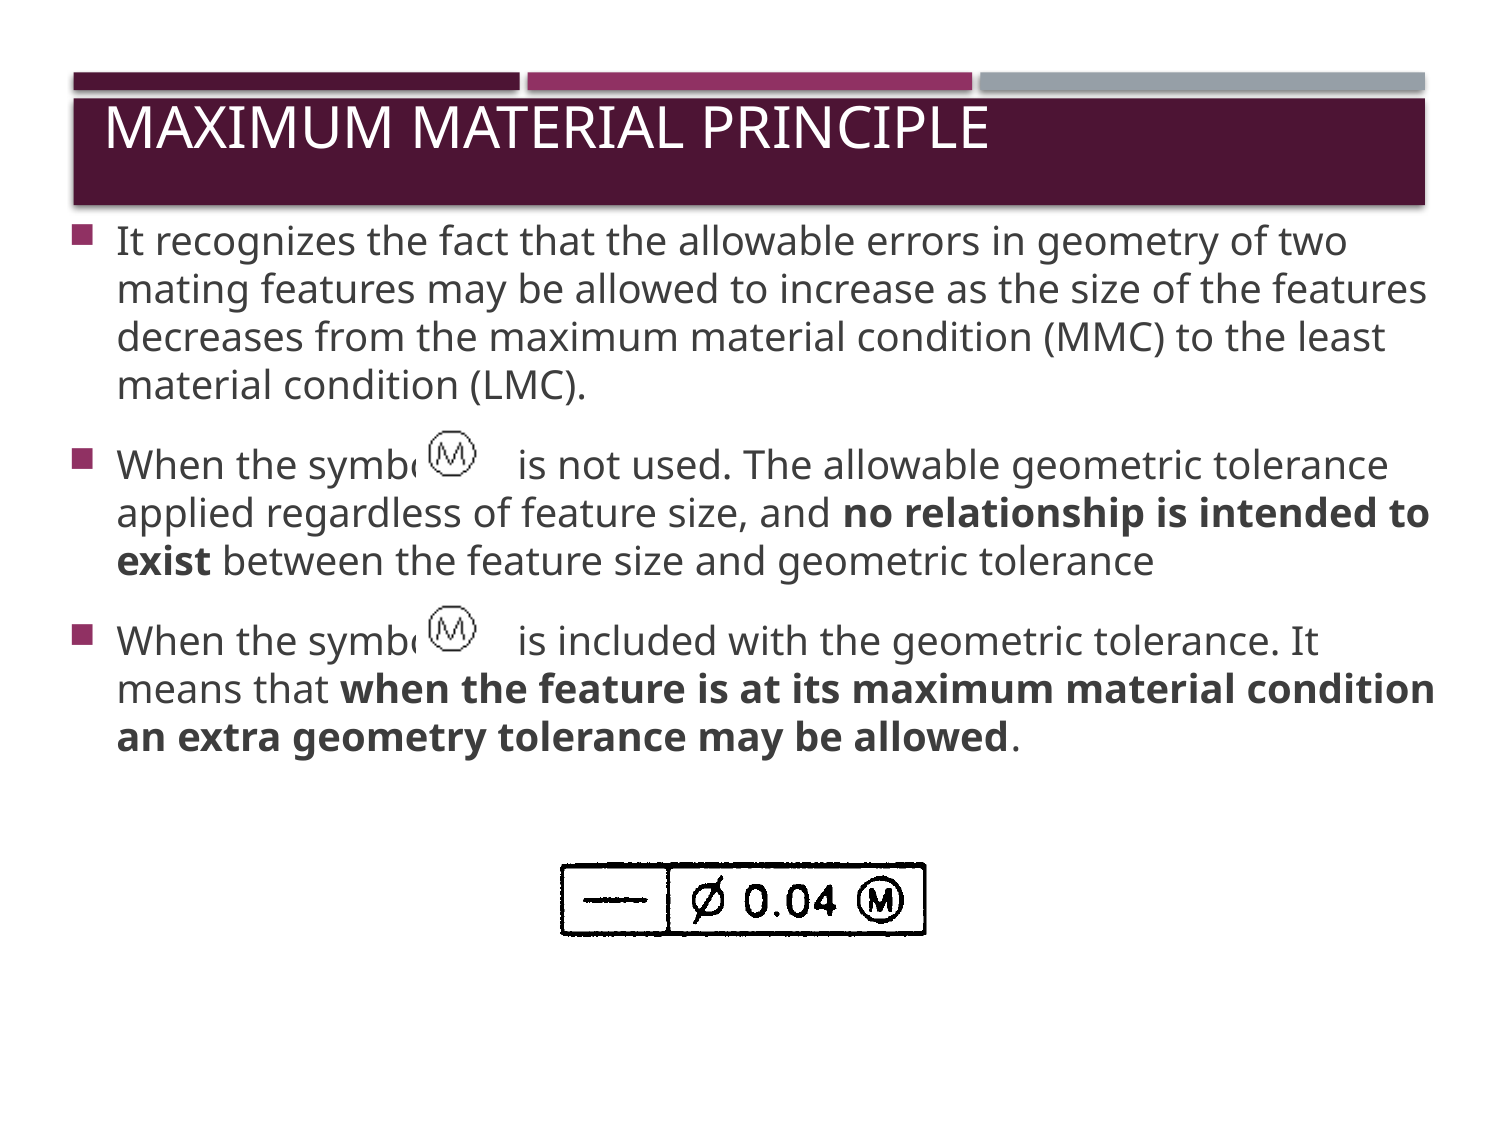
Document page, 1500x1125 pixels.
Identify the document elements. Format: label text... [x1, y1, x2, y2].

picture [416, 419, 488, 488]
title Maximum Material Principle [88, 37, 1397, 168]
picture [416, 594, 488, 663]
picture [548, 845, 942, 948]
list It recognizes the fact that the allowable errors in geometry of two mating features may be allowed to increase as the size of the features decreases from the maximum material condition (MMC) to the least material condition (LMC). When the symbol is not used. The allowable geometric tolerance applied regardless of feature size, and no relationship is intended to exist between the feature size and geometric tolerance When the symbol is included with the geometric tolerance. It means that when the feature is at its maximum material condition an extra geometry tolerance may be allowed. [53, 208, 1459, 776]
